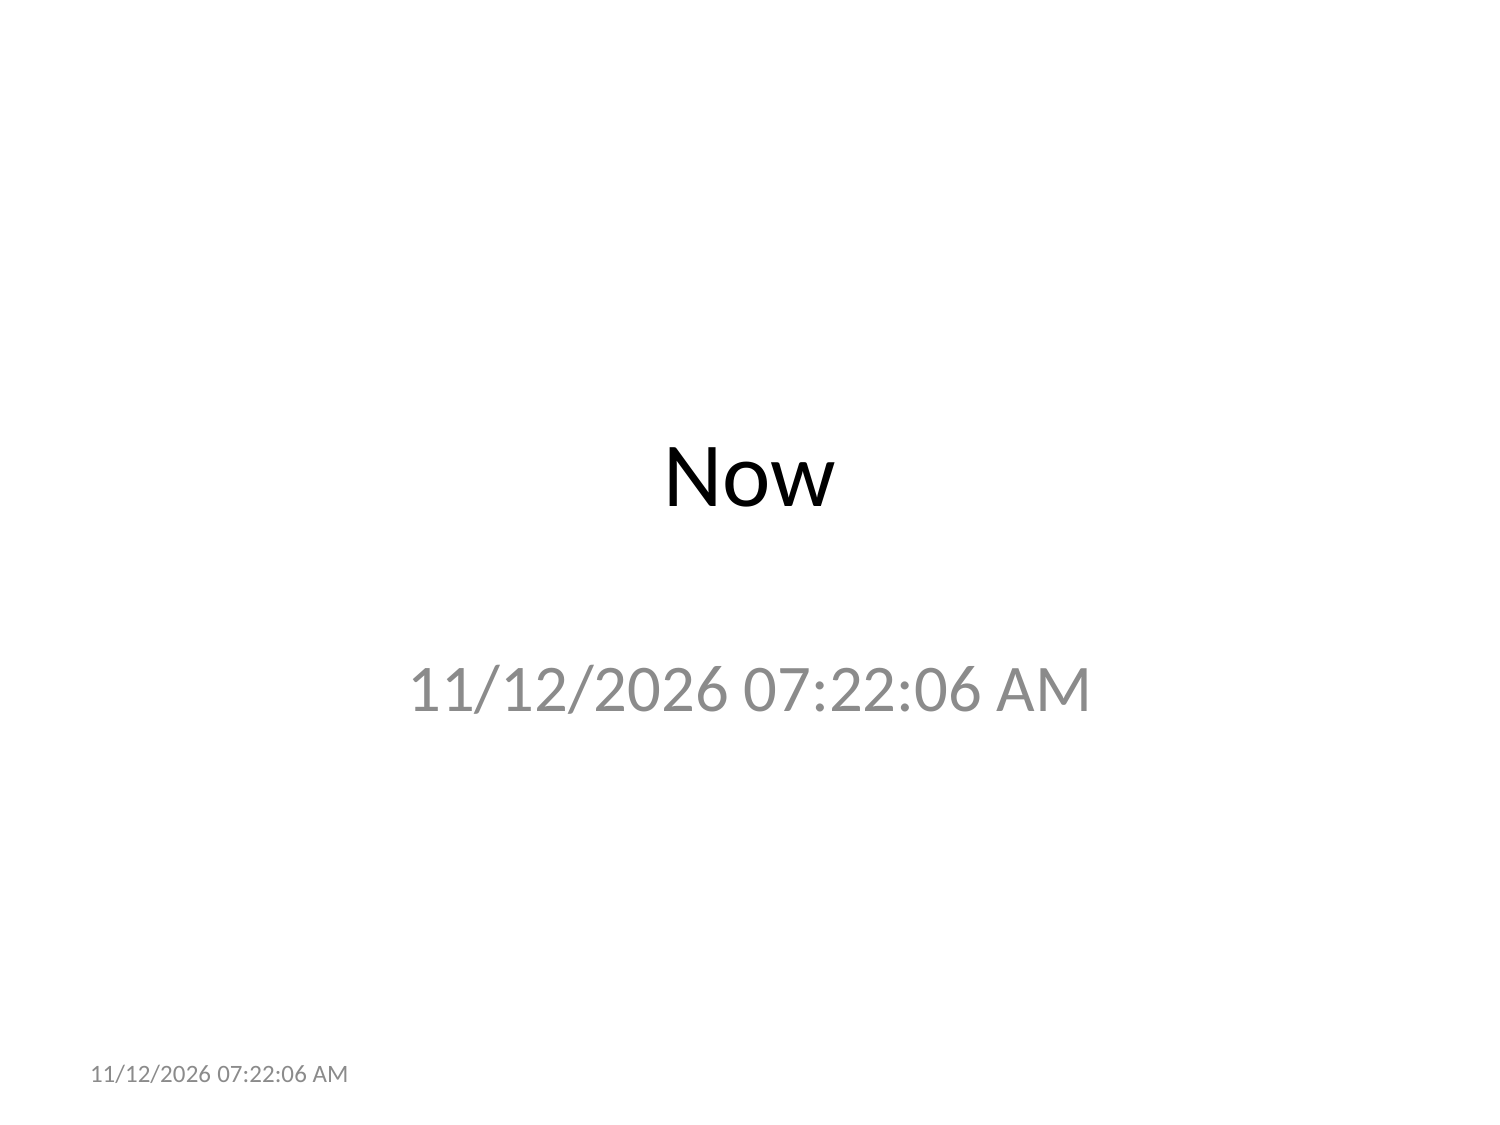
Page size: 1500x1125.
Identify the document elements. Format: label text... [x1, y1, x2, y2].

subtitle 2011-12-19 10:20:04 AM [225, 637, 1275, 925]
title Now [112, 349, 1388, 591]
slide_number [75, 1042, 425, 1103]
